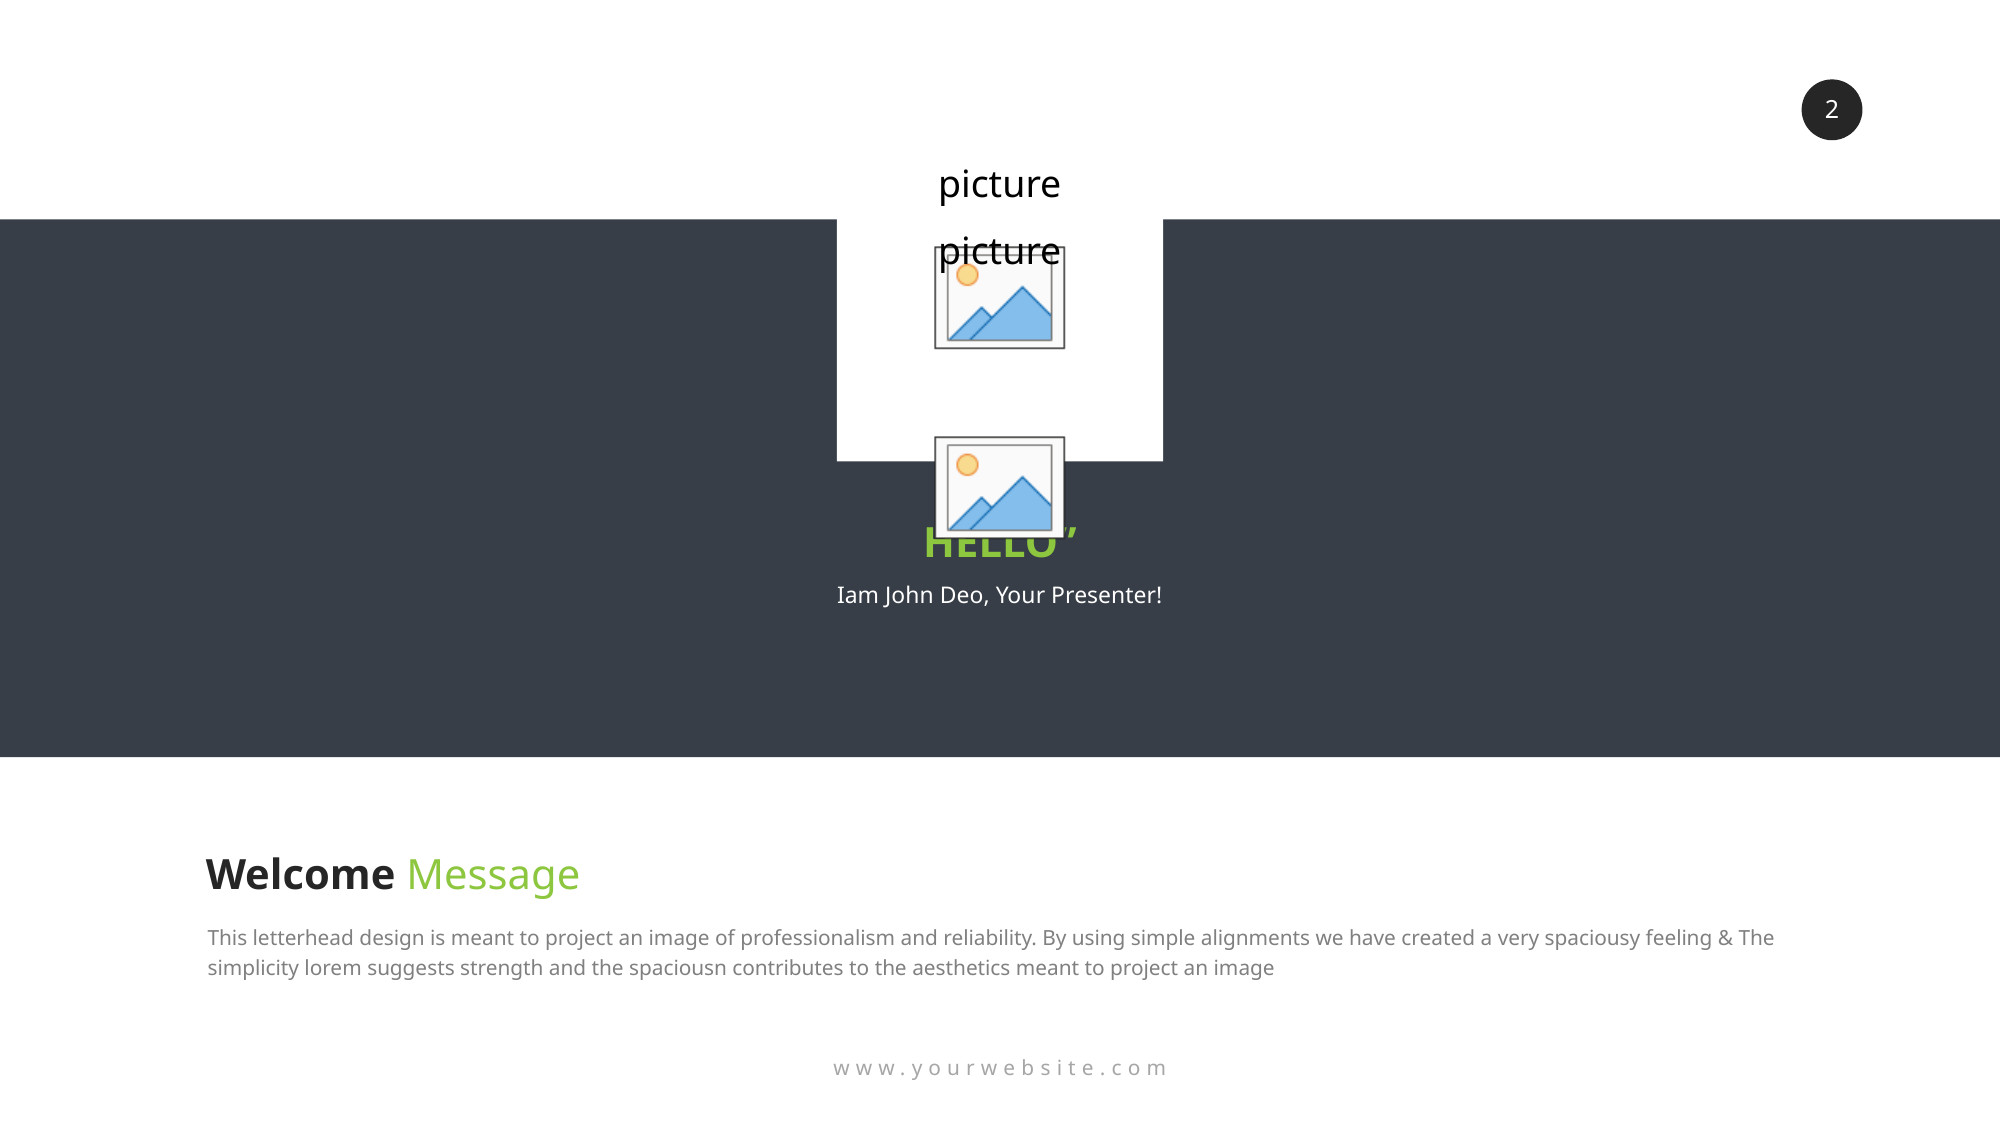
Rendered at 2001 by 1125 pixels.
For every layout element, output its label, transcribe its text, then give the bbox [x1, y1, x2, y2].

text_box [191, 840, 1809, 997]
picture [0, 153, 2000, 758]
slide_number 2 [1804, 85, 1860, 135]
text_box [836, 134, 1164, 219]
footer www.yourwebsite.com [777, 1037, 1223, 1098]
